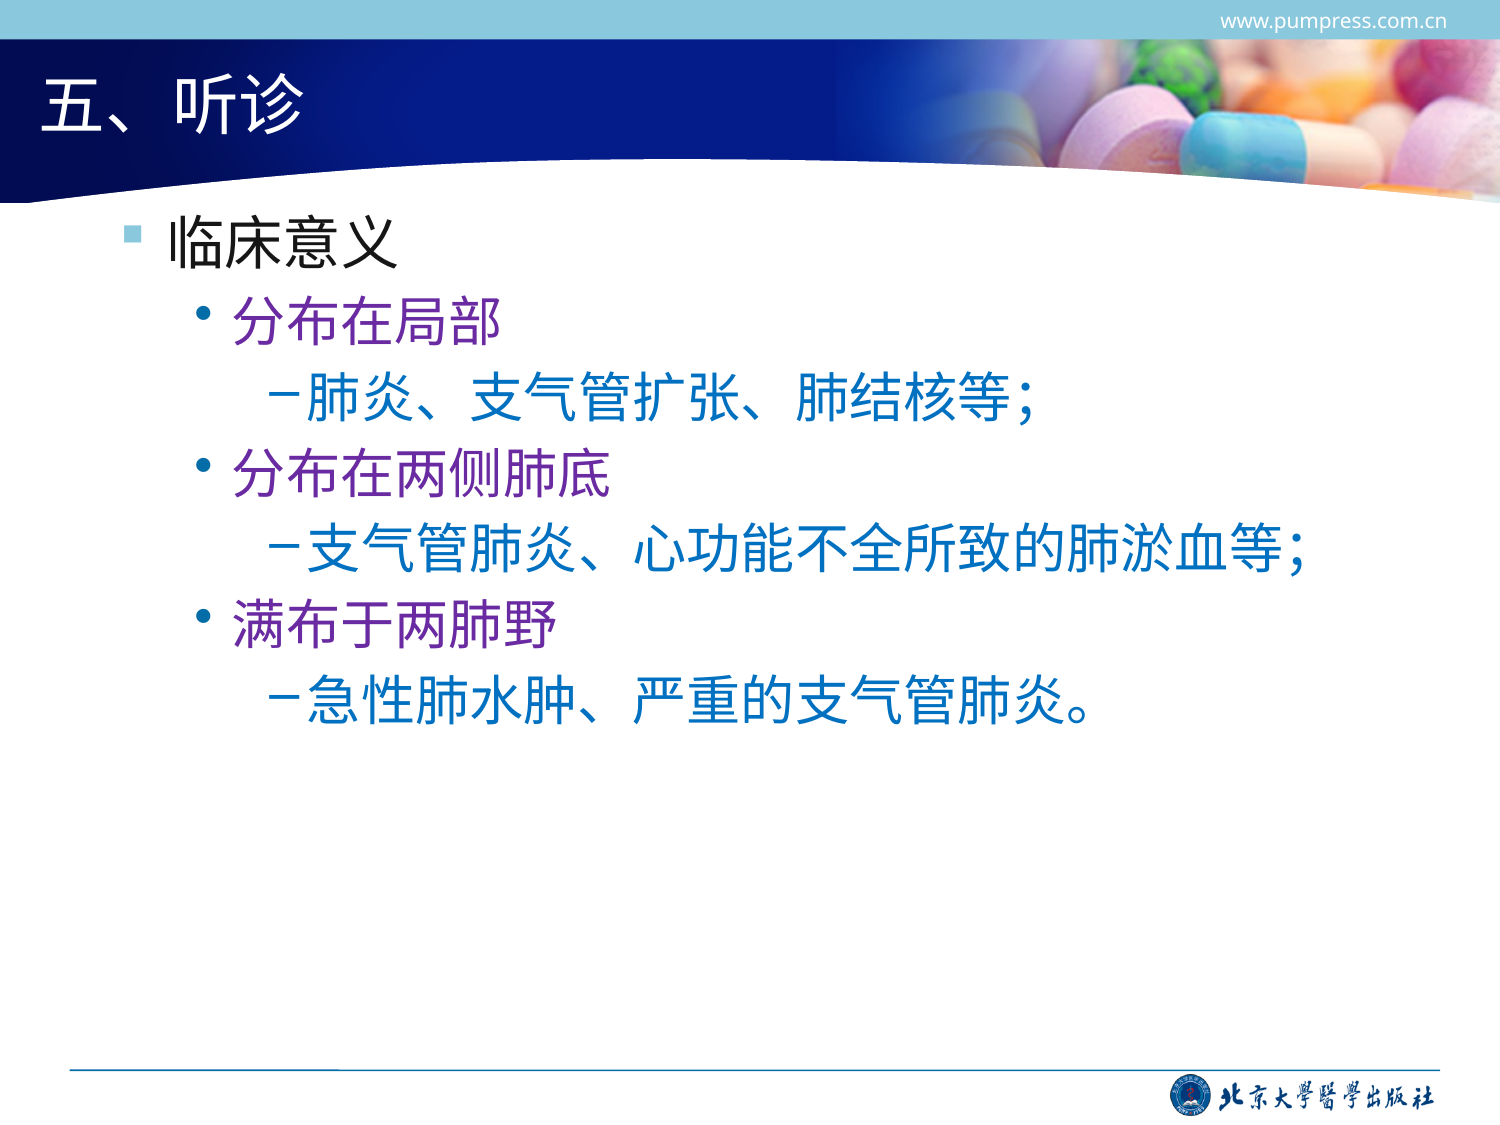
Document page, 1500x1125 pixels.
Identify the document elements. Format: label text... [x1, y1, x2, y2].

slide_number www.pumpress.com.cn [1024, 0, 1463, 38]
picture [0, 40, 1500, 203]
list 临床意义 分布在局部 肺炎、支气管扩张、肺结核等； 分布在两侧肺底 支气管肺炎、心功能不全所致的肺淤血等； 满布于两肺野 急性肺水肿、严重的支气管肺炎。 [29, 199, 1442, 1025]
picture [1170, 1074, 1436, 1118]
title 五、听诊 [23, 56, 1349, 149]
